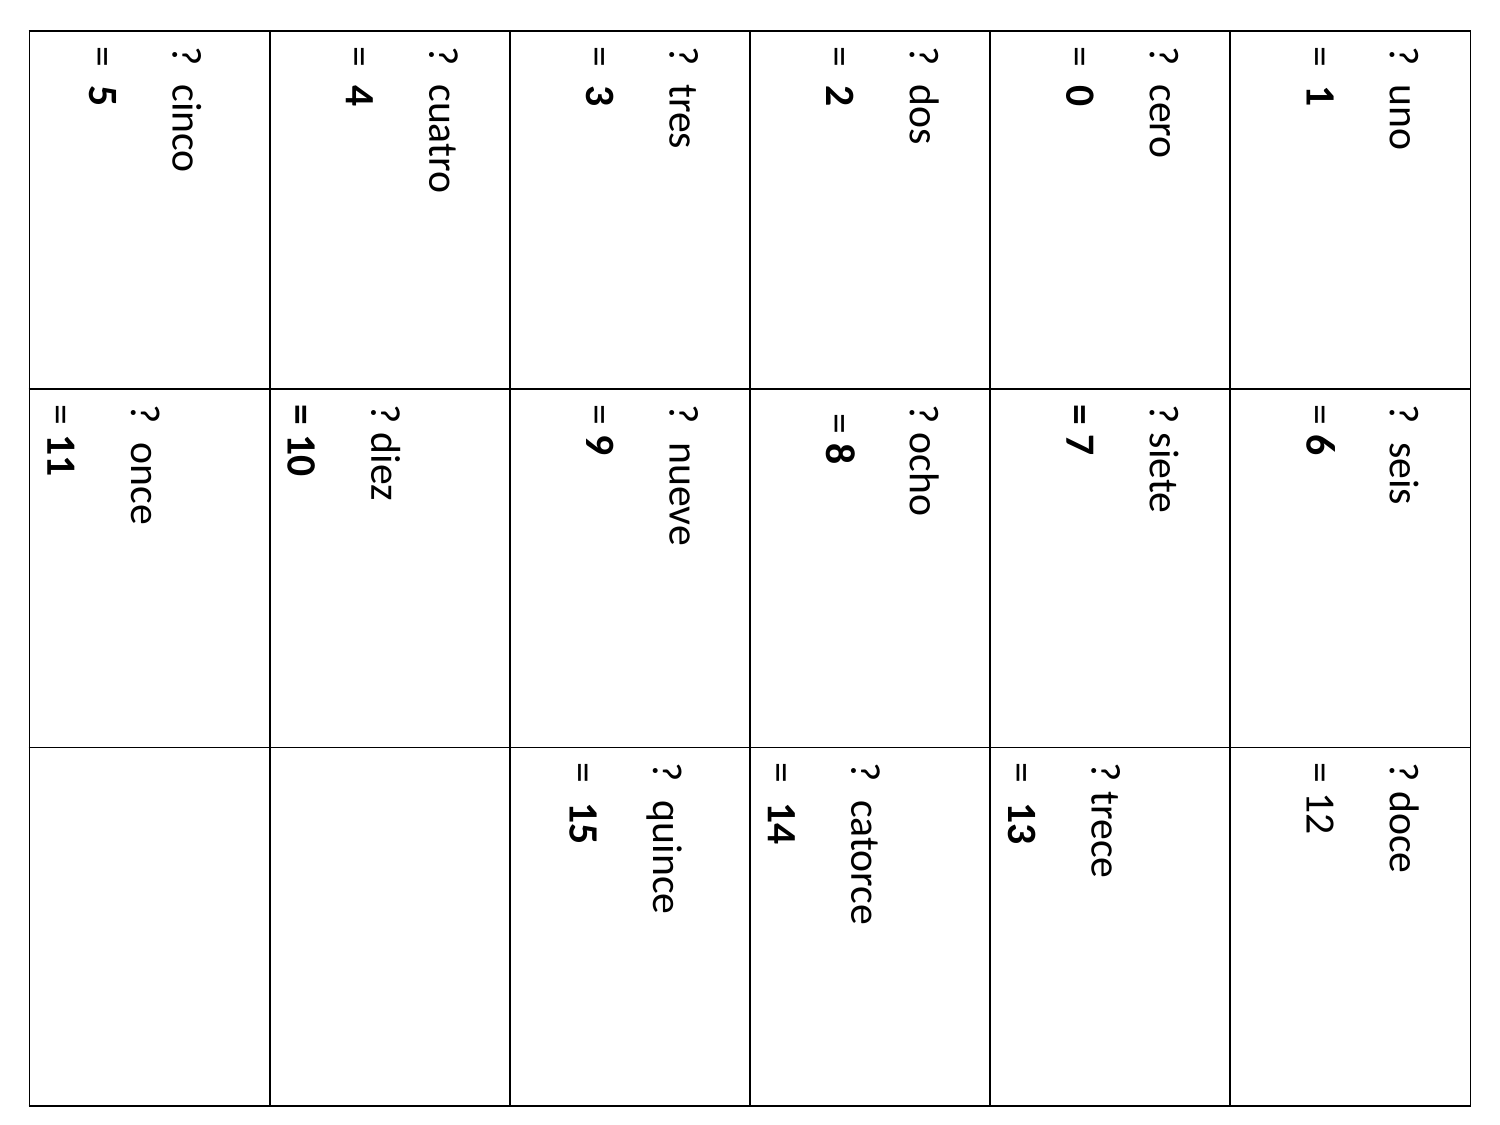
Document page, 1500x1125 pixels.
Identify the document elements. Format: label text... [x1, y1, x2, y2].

table_cell ? diez = 10 [271, 390, 509, 747]
table_header ? uno = 1 [1231, 32, 1470, 388]
table_cell ? ocho = 8 [751, 390, 989, 747]
table_cell ? quince = 15 [511, 748, 749, 1105]
table_cell ? catorce = 14 [751, 748, 989, 1105]
table_cell ? nueve = 9 [511, 390, 749, 747]
table_cell [30, 748, 269, 1105]
table_header ? cinco = 5 [30, 32, 269, 388]
table_header ? cero = 0 [991, 32, 1229, 388]
table_cell ? doce = 12 [1231, 748, 1470, 1105]
table_cell ? siete = 7 [991, 390, 1229, 747]
table_cell ? trece = 13 [991, 748, 1229, 1105]
table_cell ? seis = 6 [1231, 390, 1470, 747]
table_cell [271, 748, 509, 1105]
table_header ? dos = 2 [751, 32, 989, 388]
table_header ? tres = 3 [511, 32, 749, 388]
table_header ? cuatro = 4 [271, 32, 509, 388]
table_cell ? once = 11 [30, 390, 269, 747]
